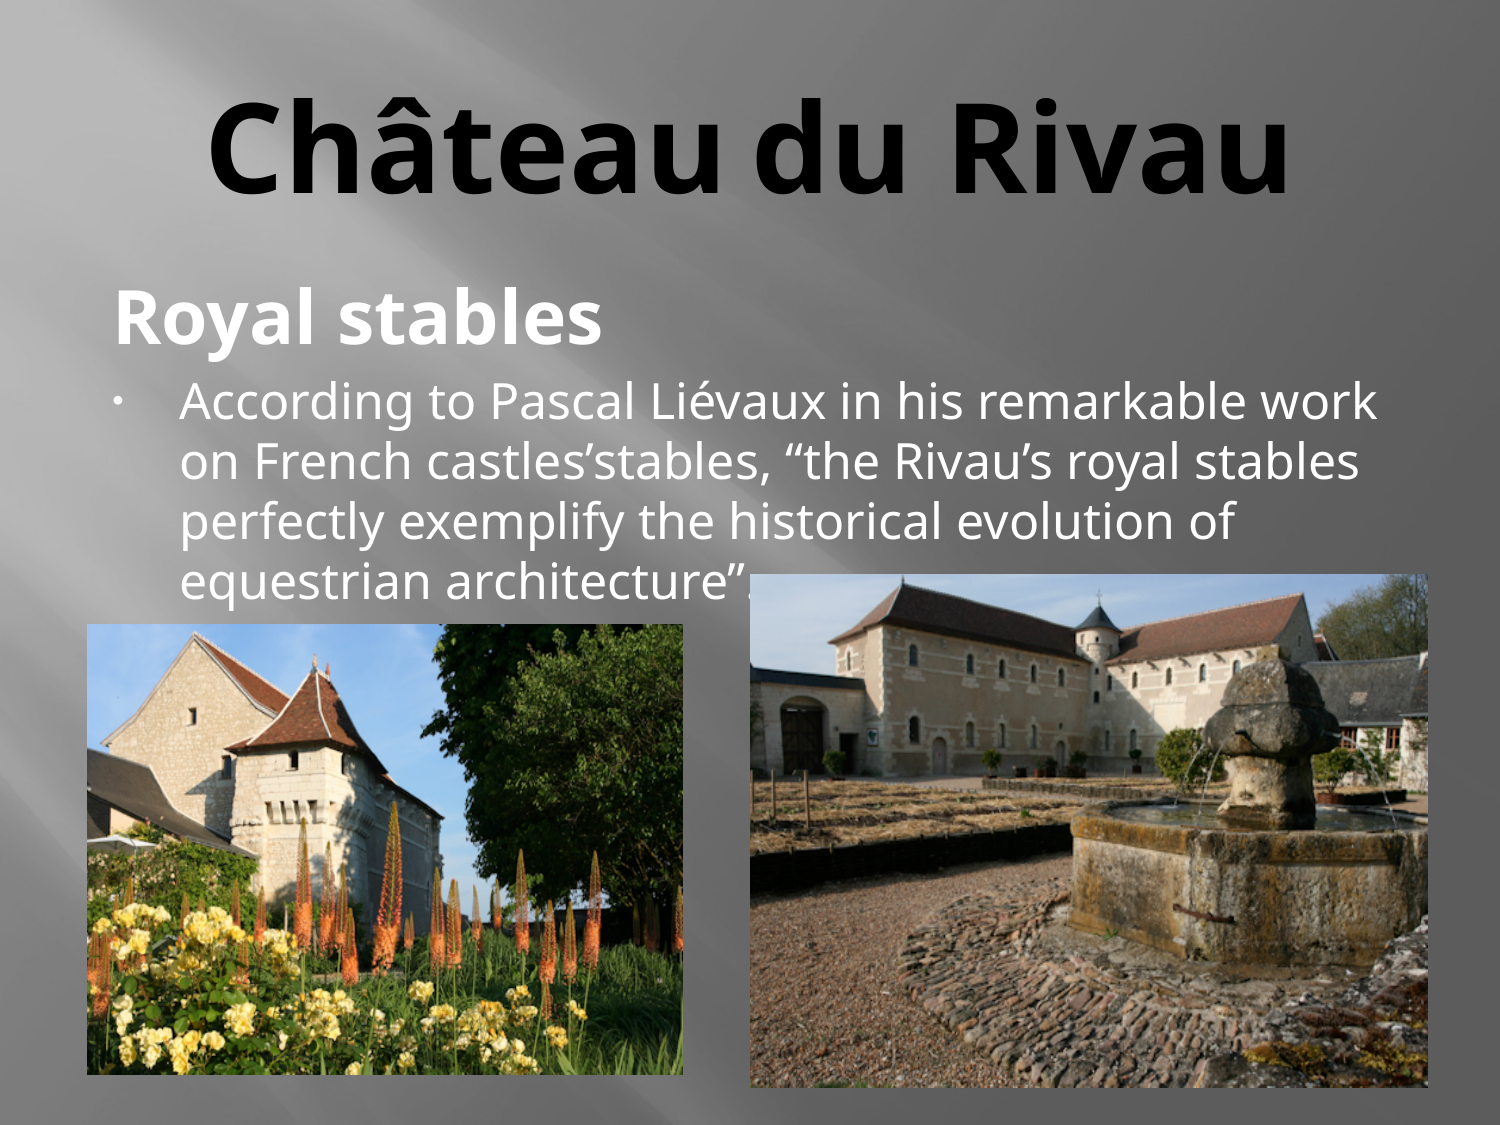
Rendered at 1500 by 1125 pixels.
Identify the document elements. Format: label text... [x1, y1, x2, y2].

picture [87, 624, 683, 1076]
title Château du Rivau [75, 50, 1425, 238]
list Royal stables According to Pascal Liévaux in his remarkable work on French castles’stables, “the Rivau’s royal stables perfectly exemplify the historical evolution of equestrian architecture”. [75, 262, 1425, 1035]
picture [749, 574, 1429, 1088]
